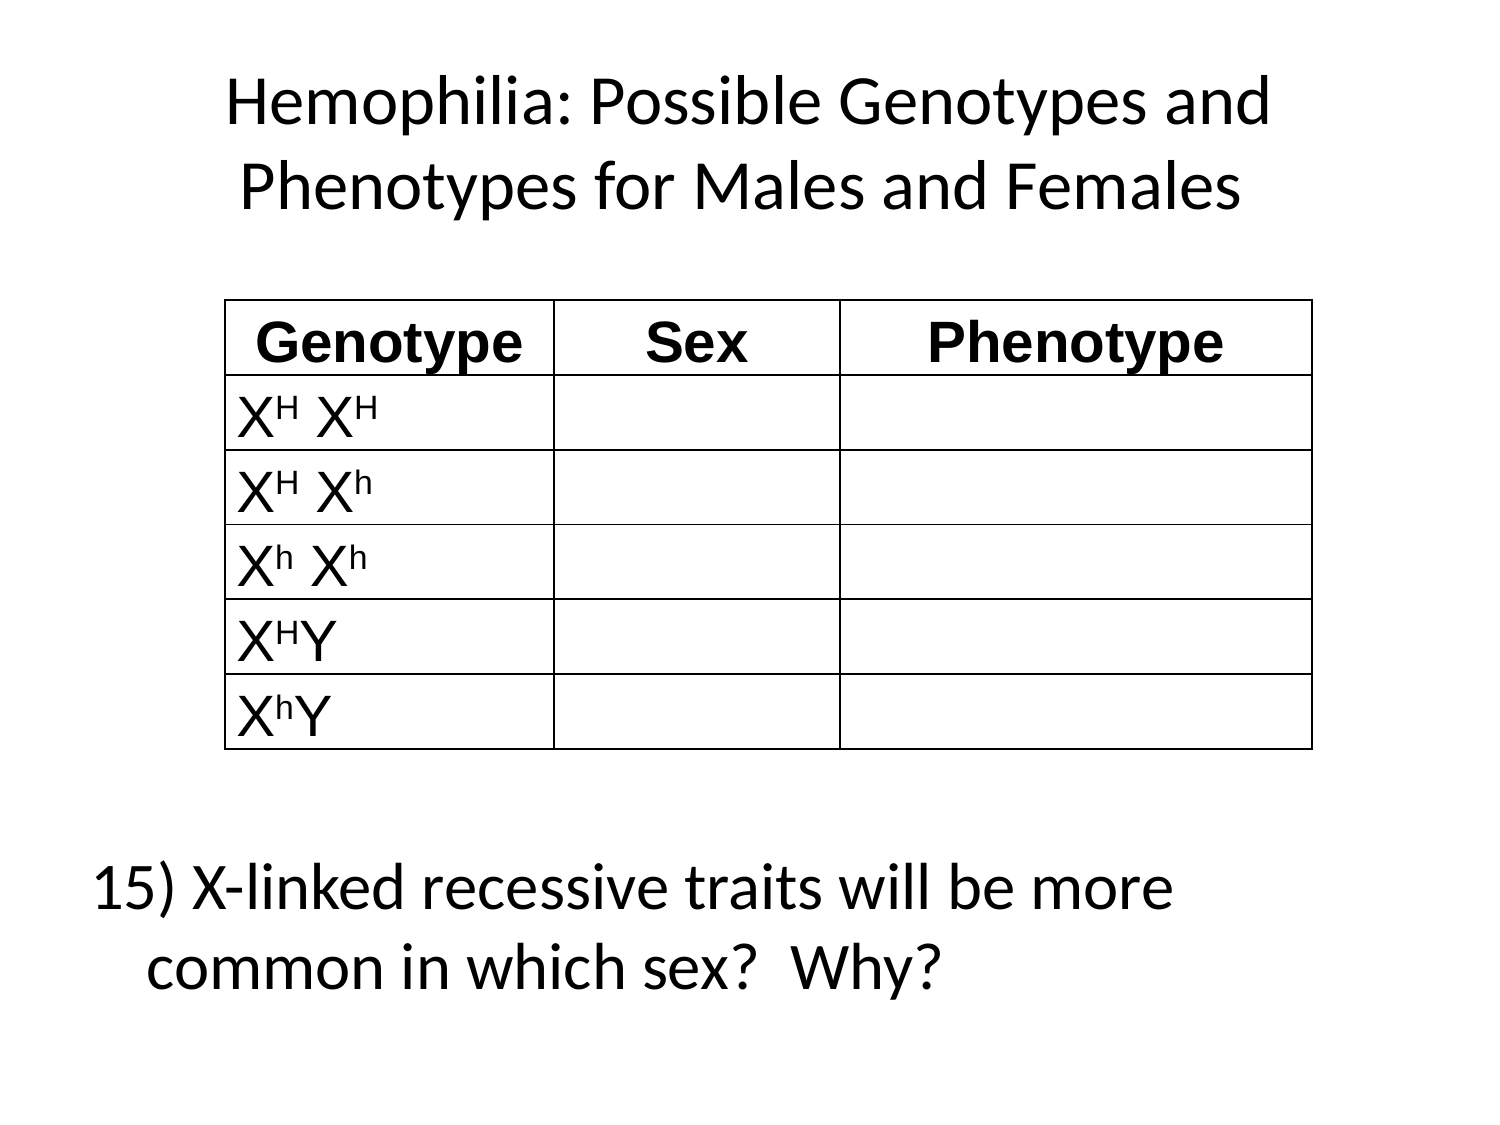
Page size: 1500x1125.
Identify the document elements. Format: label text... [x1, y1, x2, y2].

table_header Genotype [226, 301, 553, 374]
table_cell [841, 675, 1311, 748]
table_cell [555, 600, 839, 673]
list 15) X-linked recessive traits will be more common in which sex? Why? [75, 275, 1426, 1018]
table_cell XH Xh [226, 451, 553, 524]
table_cell XhY [226, 675, 553, 748]
table_cell [555, 675, 839, 748]
table_cell [555, 451, 839, 524]
table_cell [841, 451, 1311, 524]
table_cell [841, 600, 1311, 673]
table_cell [555, 525, 839, 598]
table_cell Xh Xh [226, 525, 553, 598]
table_header Phenotype [841, 301, 1311, 374]
table_header Sex [555, 301, 839, 374]
table_cell [555, 376, 839, 449]
table_cell [841, 376, 1311, 449]
table_cell XHY [226, 600, 553, 673]
table_cell XH XH [226, 376, 553, 449]
title Hemophilia: Possible Genotypes and Phenotypes for Males and Females [75, 45, 1425, 233]
table_cell [841, 525, 1311, 598]
